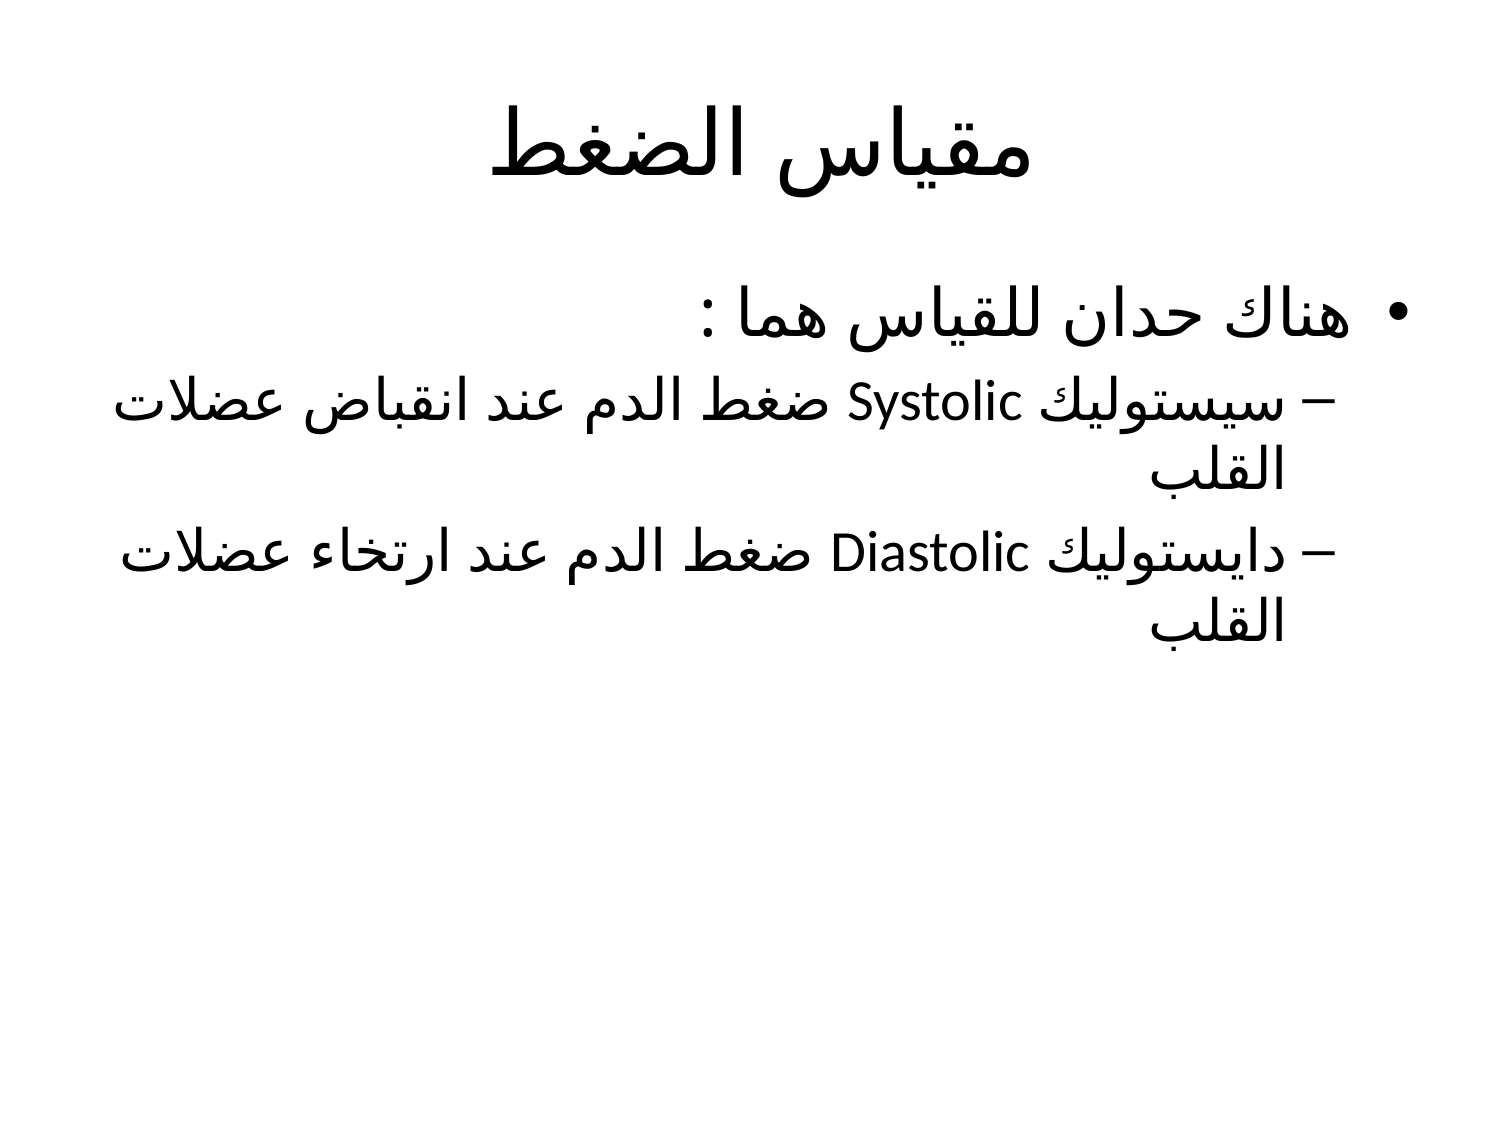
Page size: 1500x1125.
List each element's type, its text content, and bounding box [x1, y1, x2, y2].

title مقياس الضغط [75, 45, 1425, 233]
list هناك حدان للقياس هما : سيستوليك Systolic ضغط الدم عند انقباض عضلات القلب دايستوليك Diastolic ضغط الدم عند ارتخاء عضلات القلب [75, 262, 1425, 1005]
